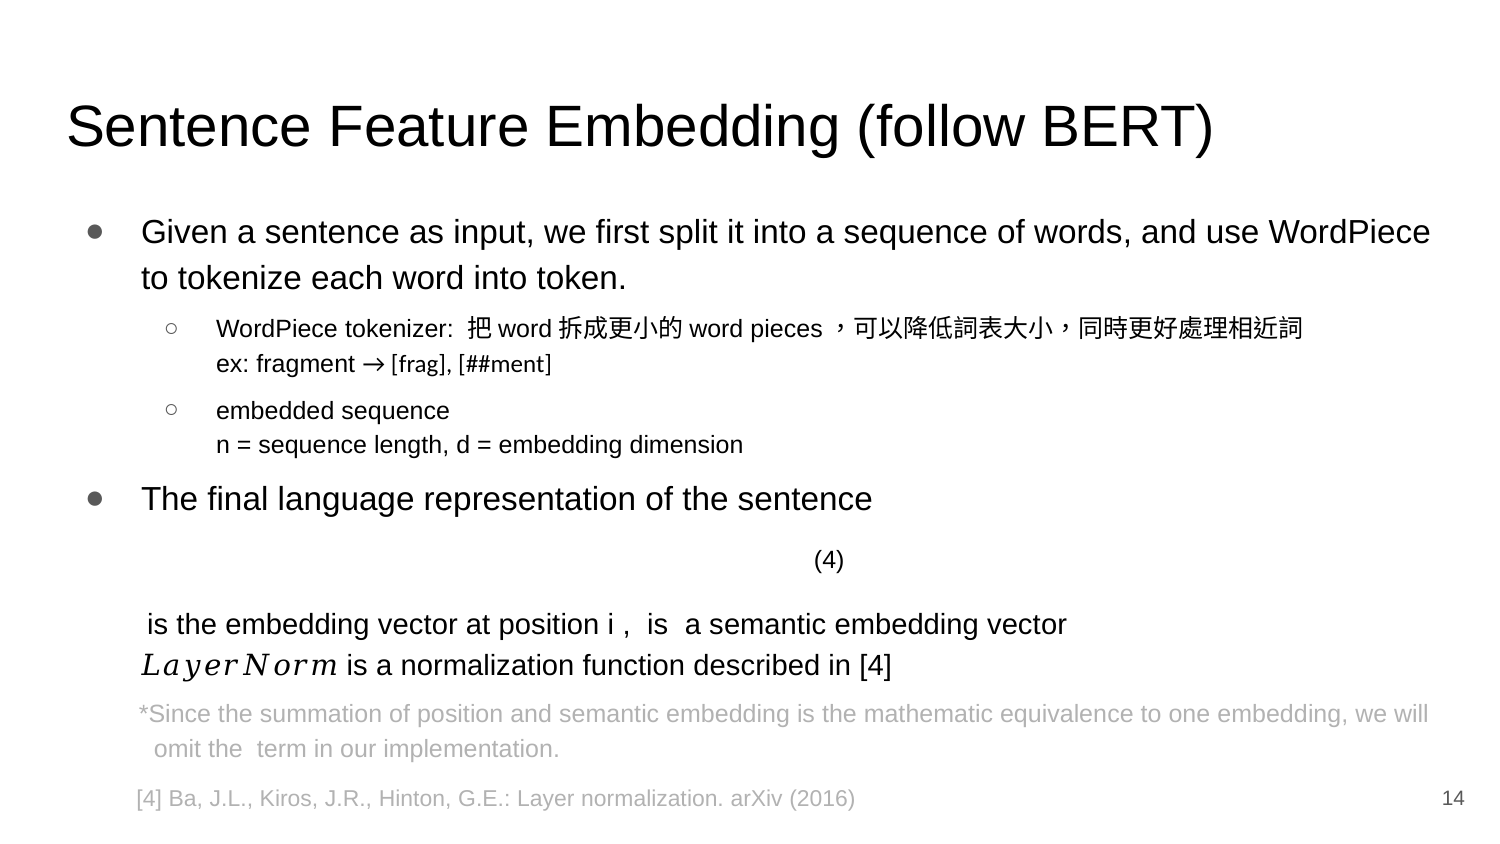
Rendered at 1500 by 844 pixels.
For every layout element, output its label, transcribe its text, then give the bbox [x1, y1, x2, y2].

text_box [4] Ba, J.L., Kiros, J.R., Hinton, G.E.: Layer normalization. arXiv (2016) [102, 764, 1025, 830]
slide_number 14 [1389, 764, 1480, 830]
title Sentence Feature Embedding (follow BERT) [51, 72, 1449, 167]
